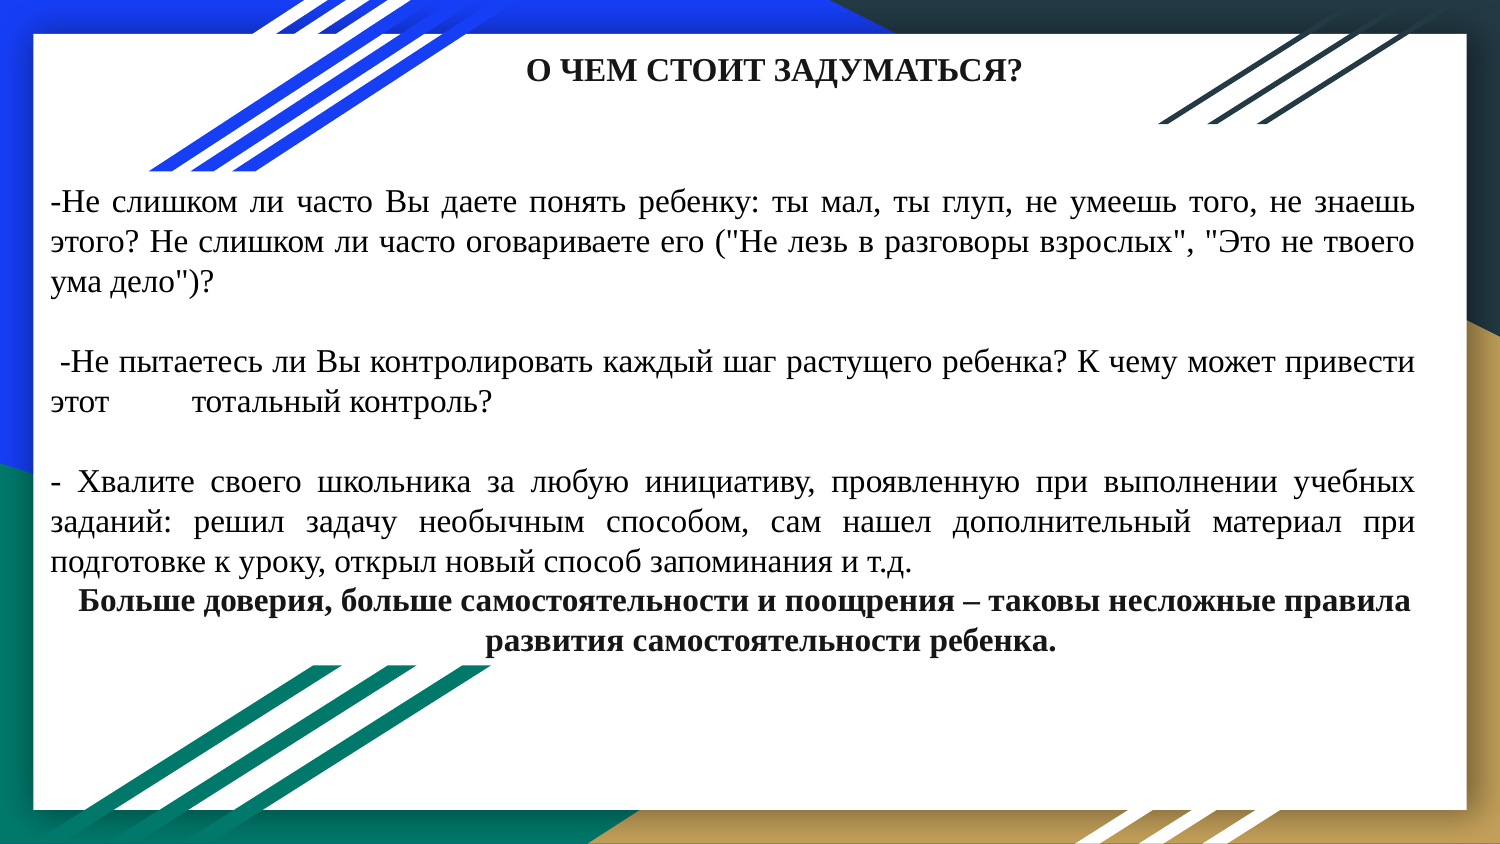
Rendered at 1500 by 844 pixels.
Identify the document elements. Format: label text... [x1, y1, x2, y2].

text_box [35, 0, 1452, 162]
subtitle -Не слишком ли часто Вы даете понять ребенку: ты мал, ты глуп, не умеешь того, не знаешь этого? Не слишком ли часто оговариваете его ("Не лезь в разговоры взрослых", "Это не твоего ума дело")? -Не пытаетесь ли Вы контролировать каждый шаг растущего ребенка? К чему может привести этот тотальный контроль? - Хвалите своего школьника за любую инициативу, проявленную при выполнении учебных заданий: решил задачу необычным способом, сам нашел дополнительный материал при подготовке к уроку, открыл новый способ запоминания и т.д. Больше доверия, больше самостоятельности и поощрения – таковы несложные правила развития самостоятельности ребенка. [35, 164, 1433, 742]
